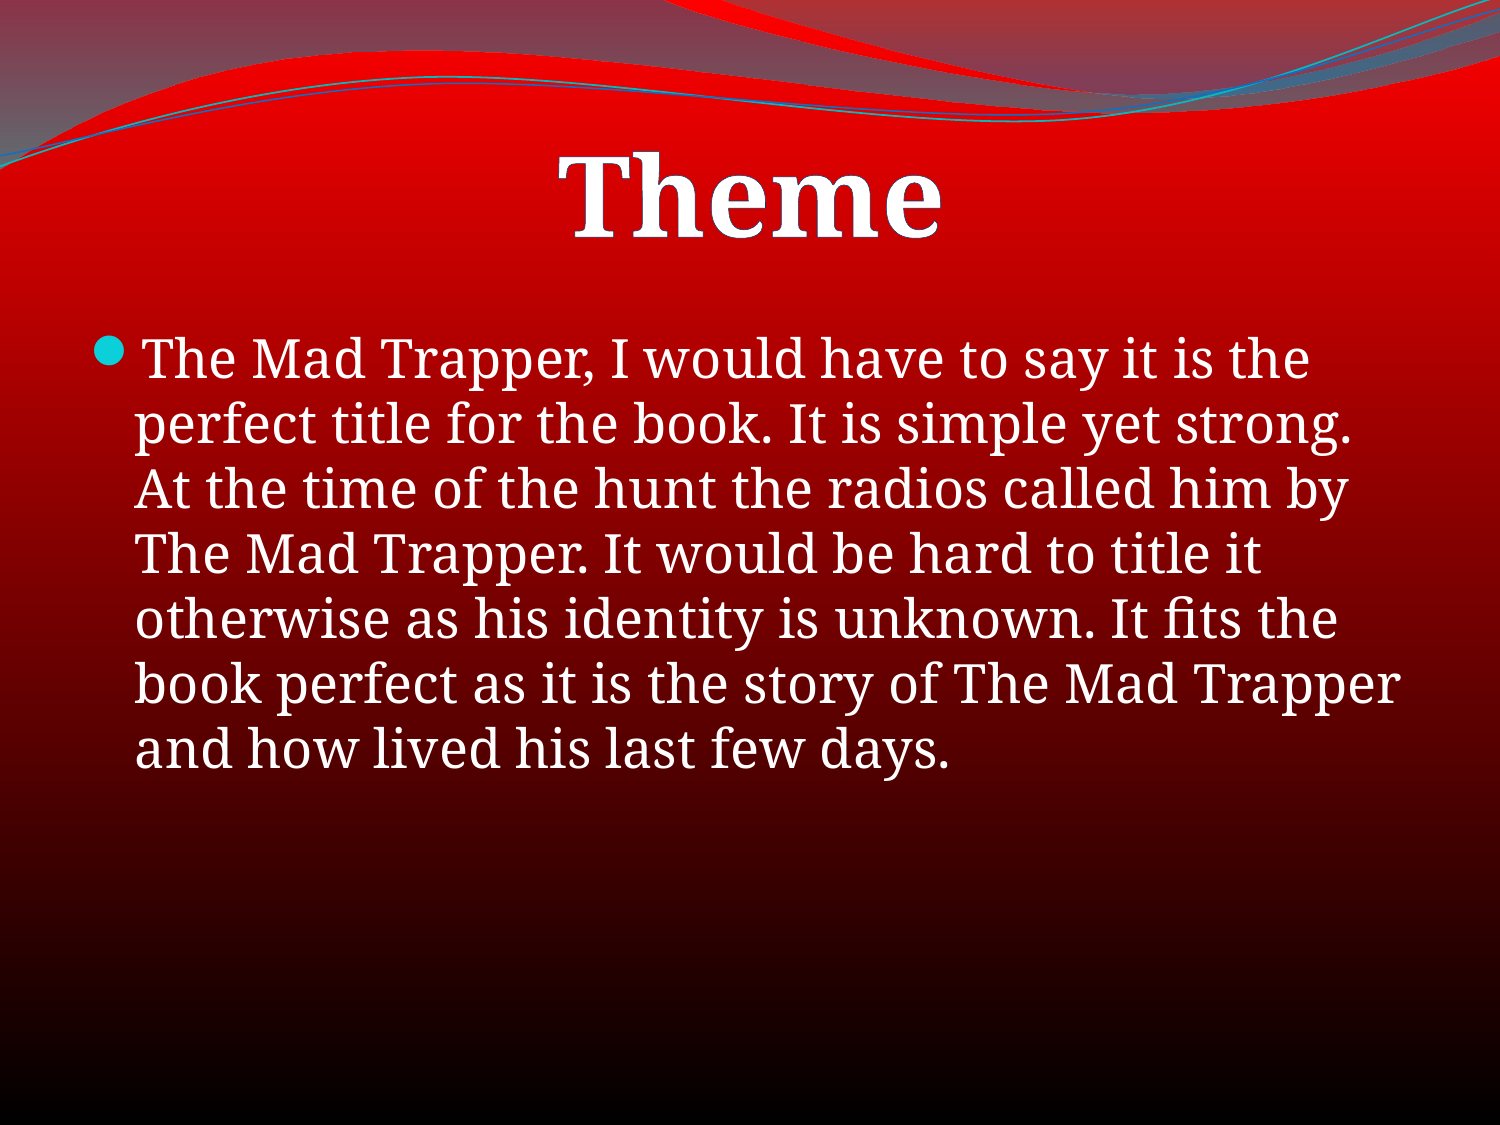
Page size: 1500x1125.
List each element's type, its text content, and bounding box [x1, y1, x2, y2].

list The Mad Trapper, I would have to say it is the perfect title for the book. It is simple yet strong. At the time of the hunt the radios called him by The Mad Trapper. It would be hard to title it otherwise as his identity is unknown. It fits the book perfect as it is the story of The Mad Trapper and how lived his last few days. [75, 317, 1425, 1038]
text_box Theme [542, 117, 961, 268]
